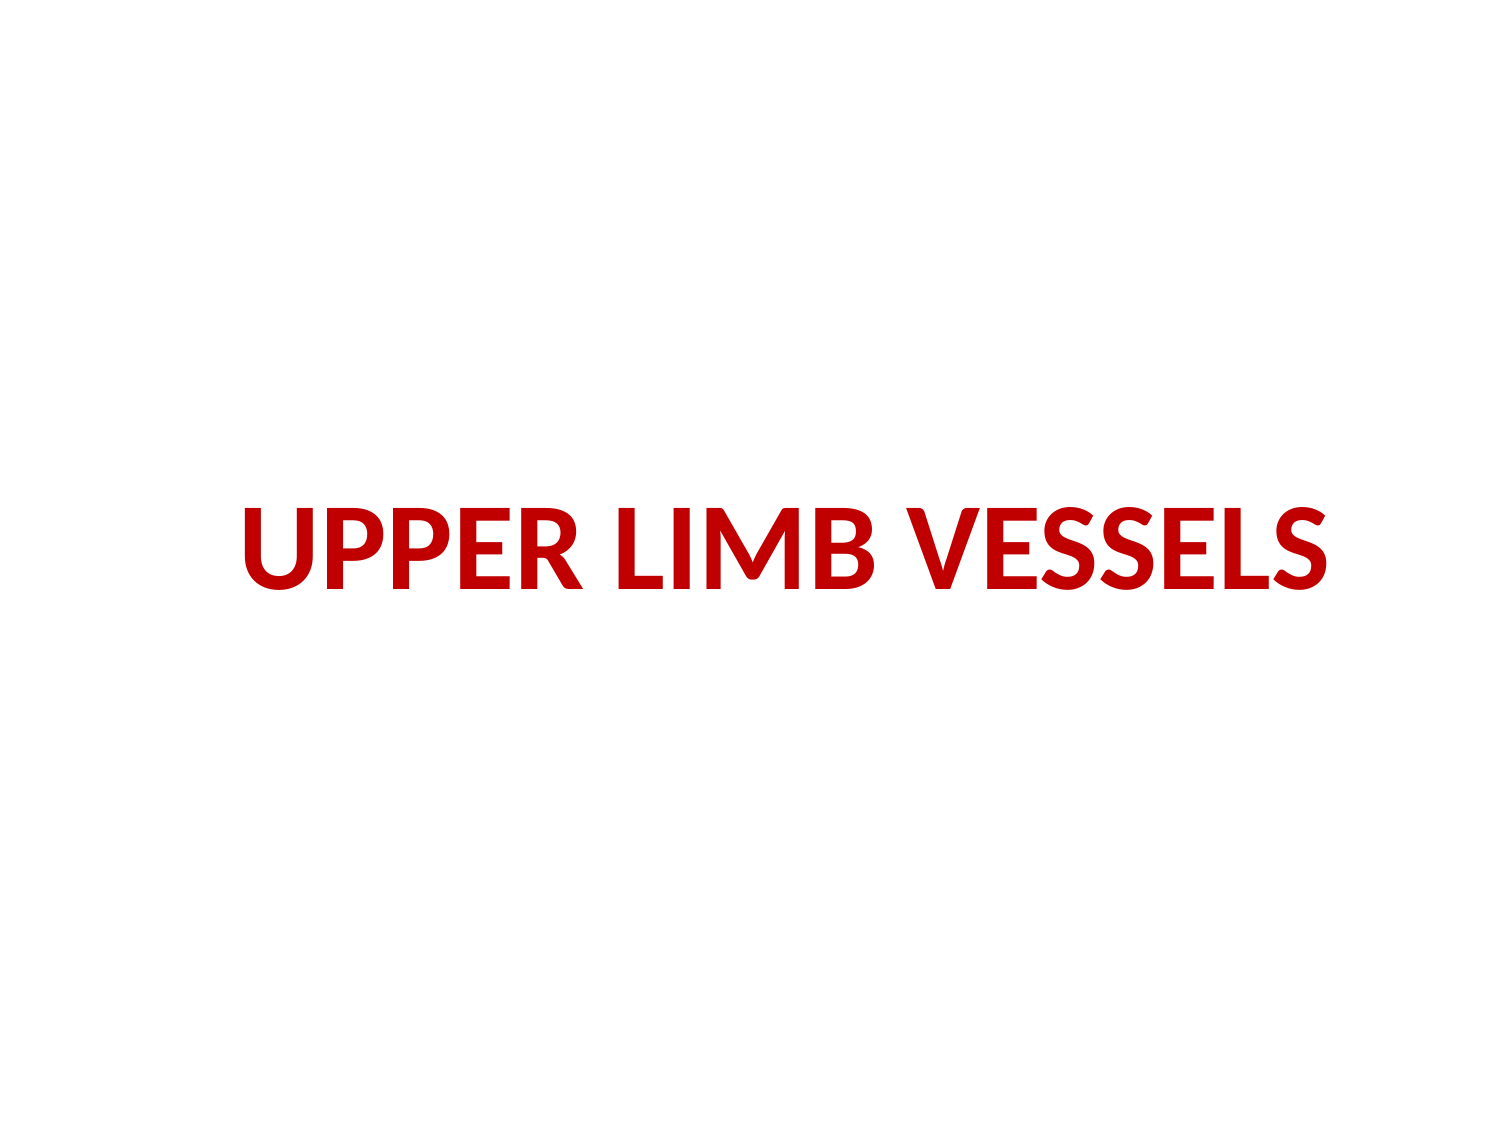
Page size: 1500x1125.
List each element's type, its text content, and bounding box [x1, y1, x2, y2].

title UPPER LIMB VESSELS [70, 445, 1421, 633]
